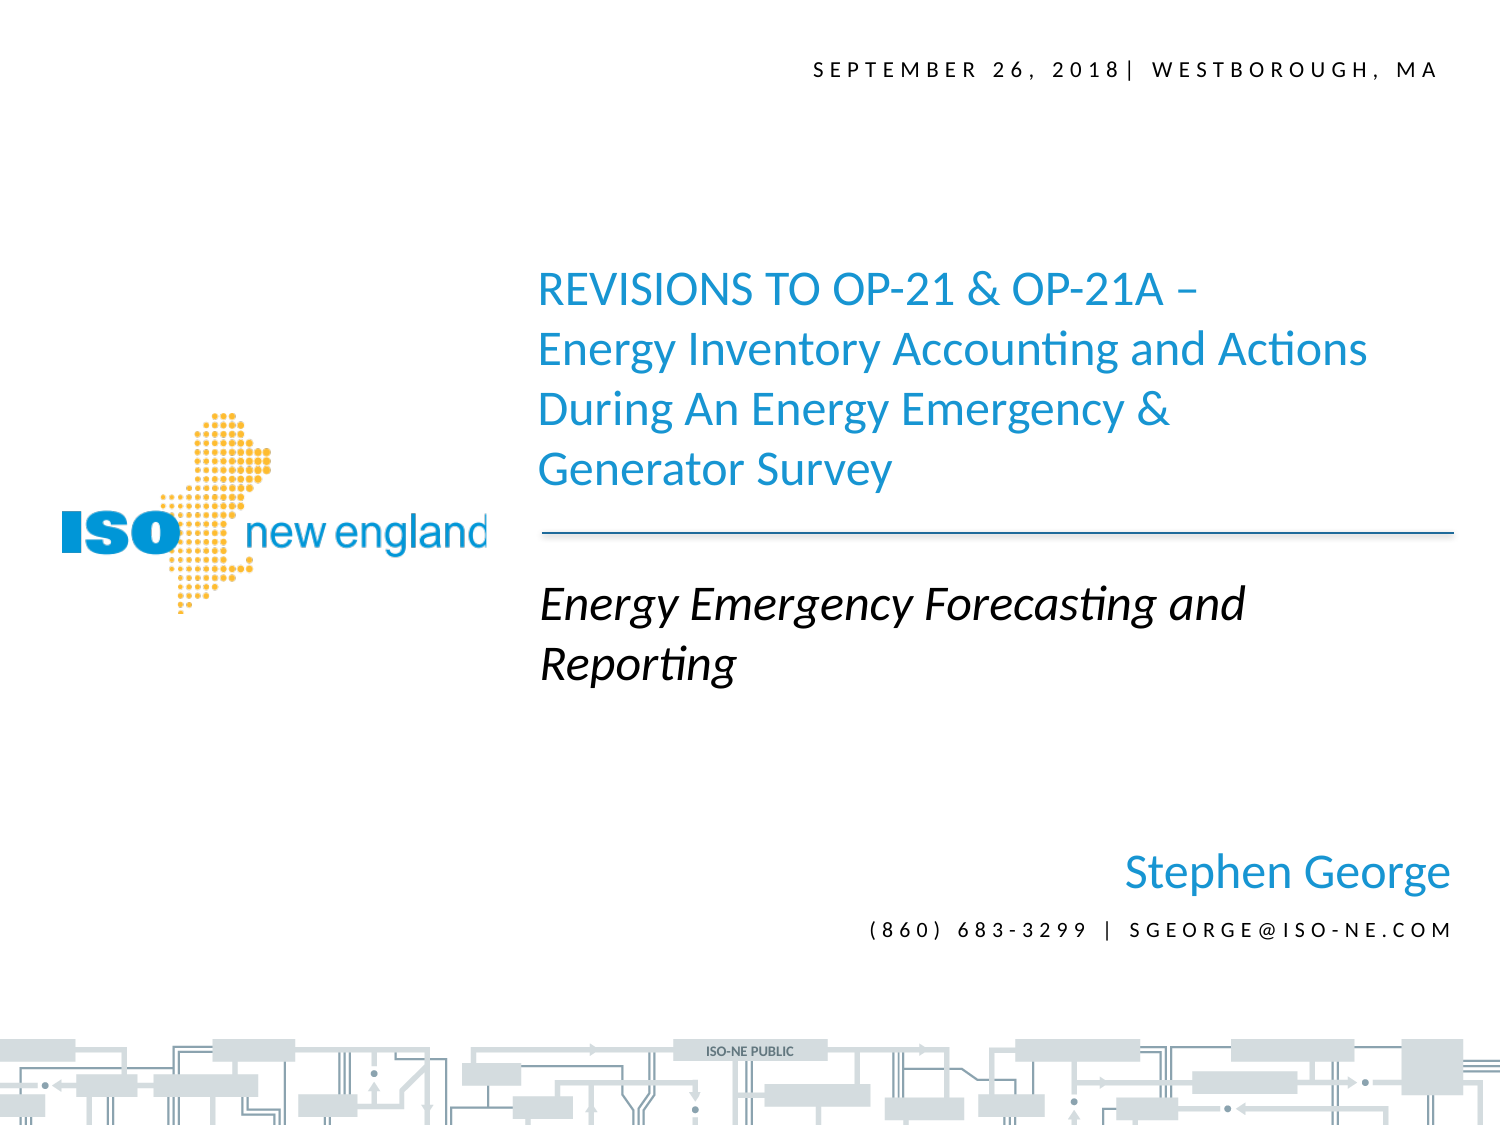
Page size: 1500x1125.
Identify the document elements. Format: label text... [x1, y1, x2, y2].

list Stephen George [539, 838, 1452, 902]
list REVISIONS TO OP-21 & OP-21A – Energy Inventory Accounting and Actions During An Energy Emergency & Generator Survey [537, 232, 1450, 496]
list Energy Emergency Forecasting and Reporting [539, 570, 1452, 713]
list September 26, 2018| Westborough, MA [539, 43, 1452, 94]
picture [0, 1031, 1500, 1125]
list (860) 683-3299 | SGEORGE@iso-ne.com [539, 915, 1452, 979]
